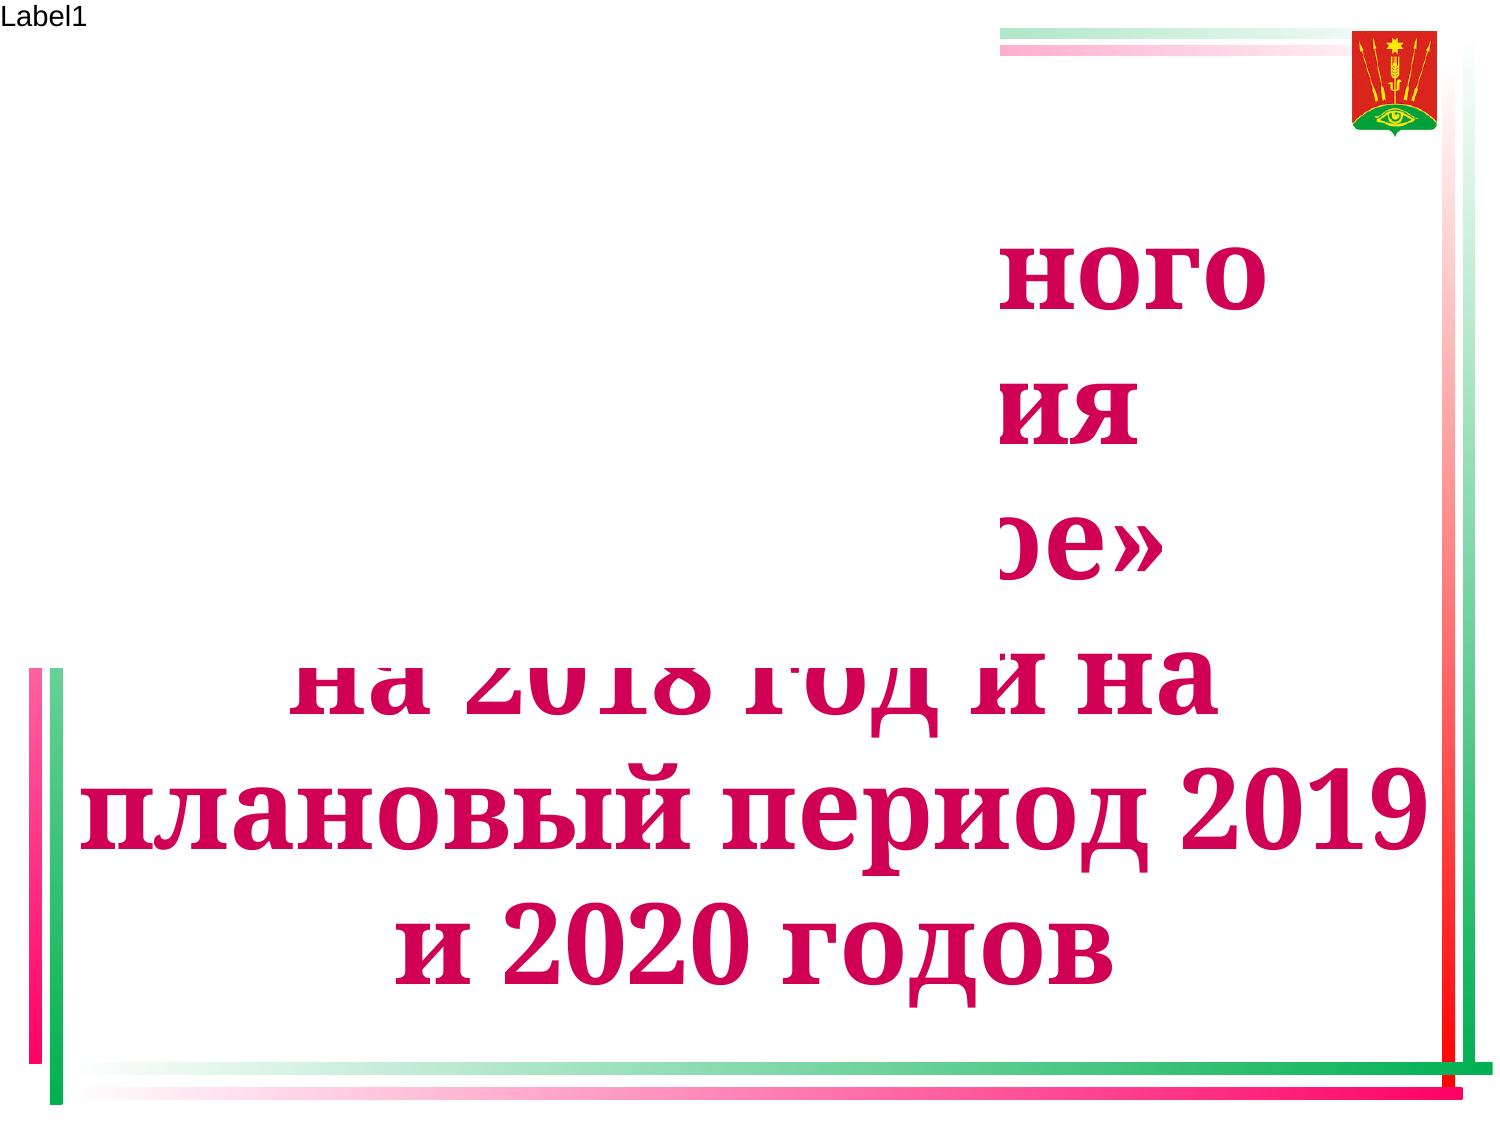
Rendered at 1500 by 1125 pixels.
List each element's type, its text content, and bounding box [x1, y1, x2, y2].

picture [1352, 31, 1437, 138]
title Бюджет муниципального образования «Кожильское» на 2018 год и на плановый период 2019 и 2020 годов [53, 54, 1459, 918]
